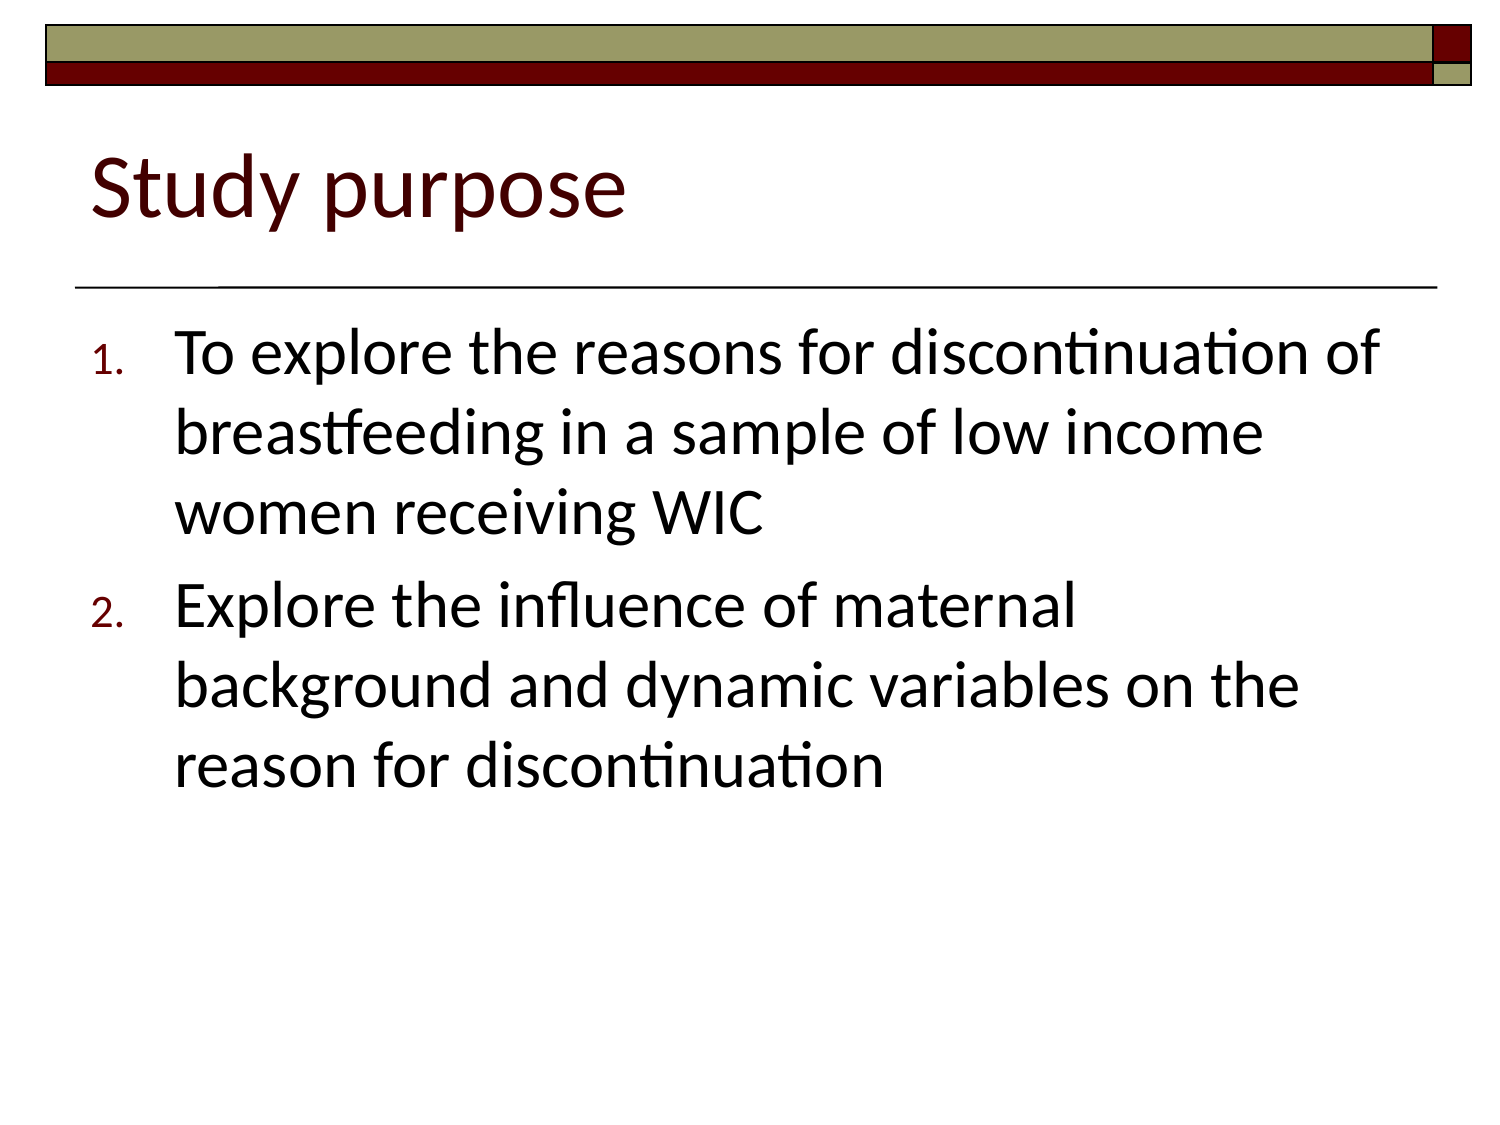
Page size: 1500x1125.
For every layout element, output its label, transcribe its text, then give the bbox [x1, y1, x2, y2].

title Study purpose [74, 87, 1426, 276]
list To explore the reasons for discontinuation of breastfeeding in a sample of low income women receiving WIC Explore the influence of maternal background and dynamic variables on the reason for discontinuation [74, 299, 1426, 1006]
